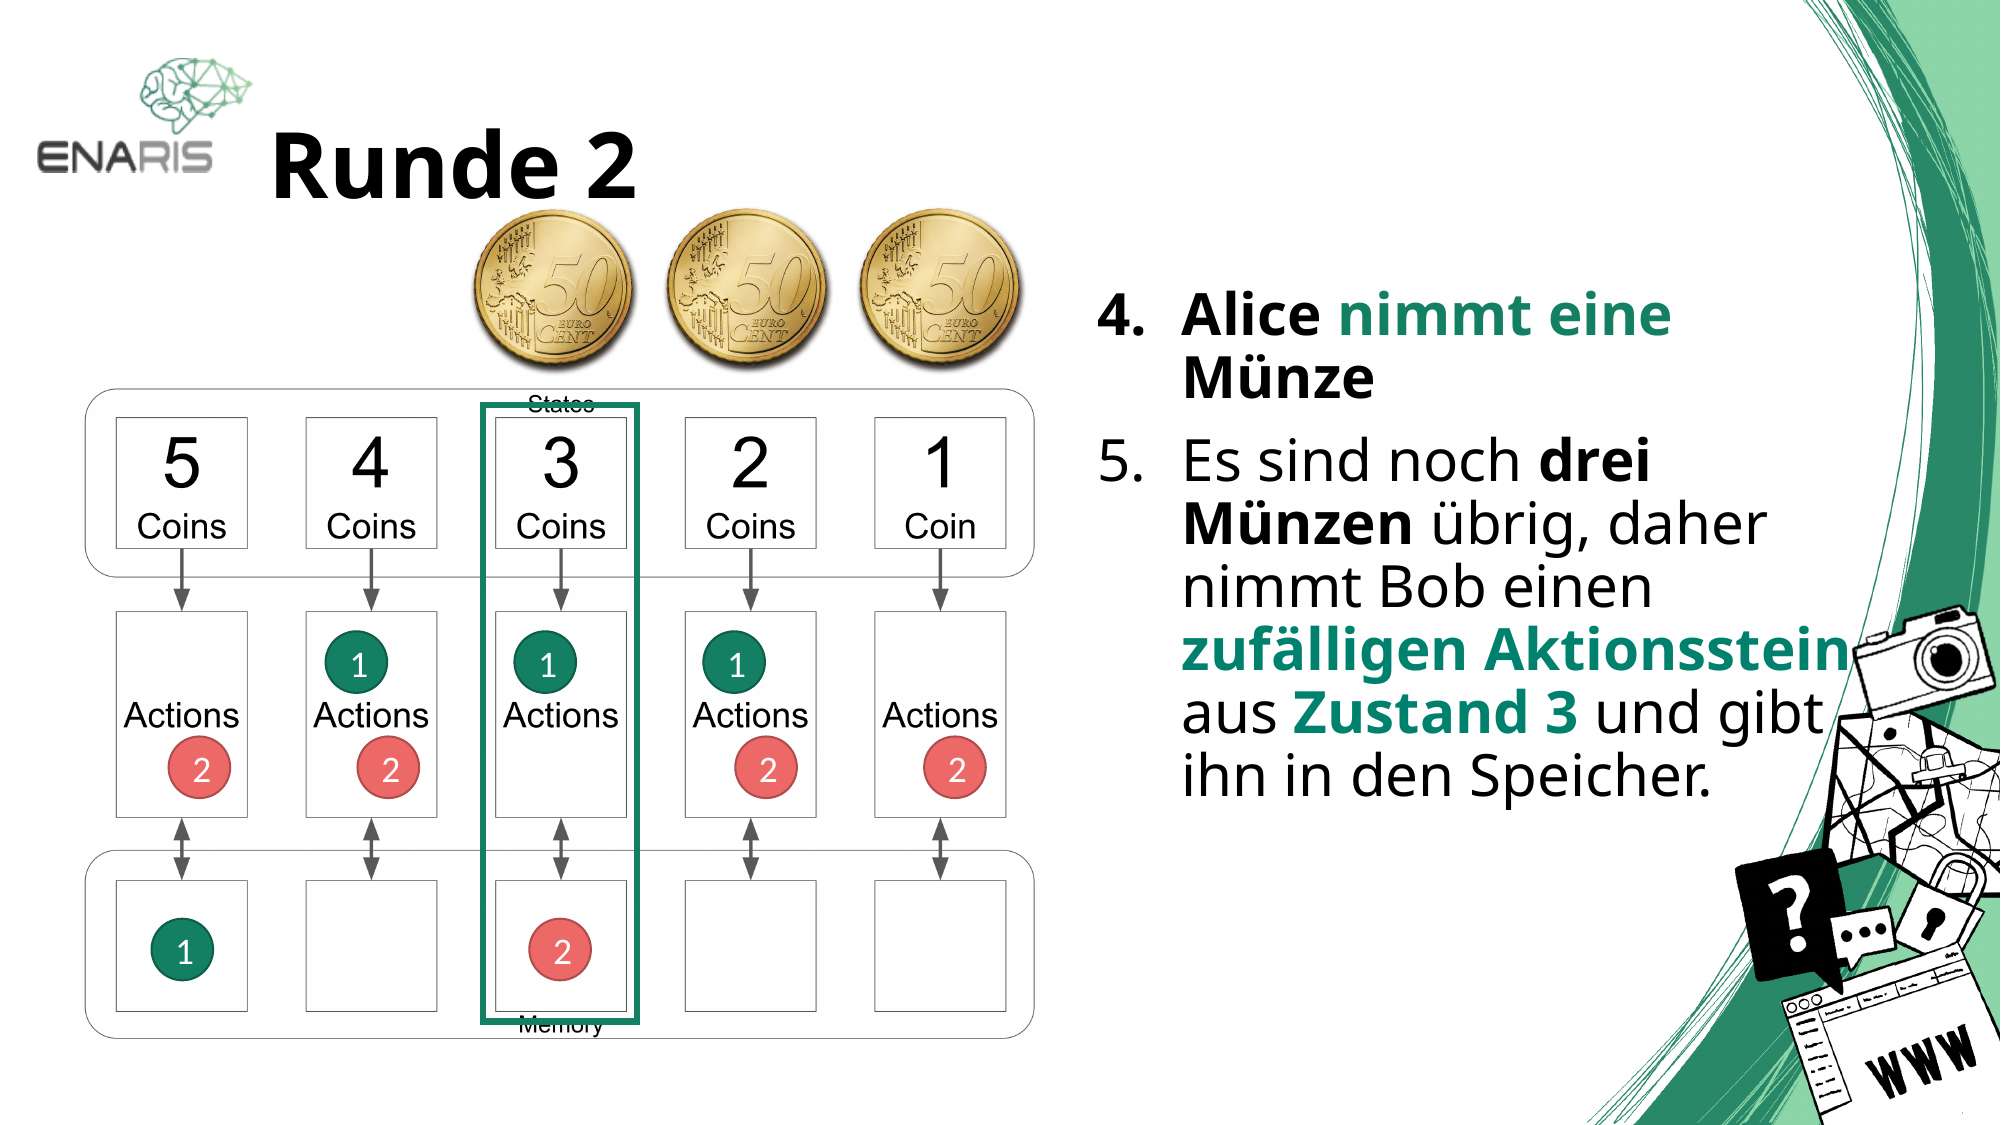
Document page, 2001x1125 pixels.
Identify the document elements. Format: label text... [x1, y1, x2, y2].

picture [37, 58, 254, 173]
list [63, 361, 1059, 1066]
text_box Alice nimmt eine Münze Es sind noch drei Münzen übrig, daher nimmt Bob einen zufälligen Aktionsstein aus Zustand 3 und gibt ihn in den Speicher. [1082, 277, 1869, 1116]
picture [408, 0, 2000, 1125]
title Runde 2 [253, 59, 1863, 278]
